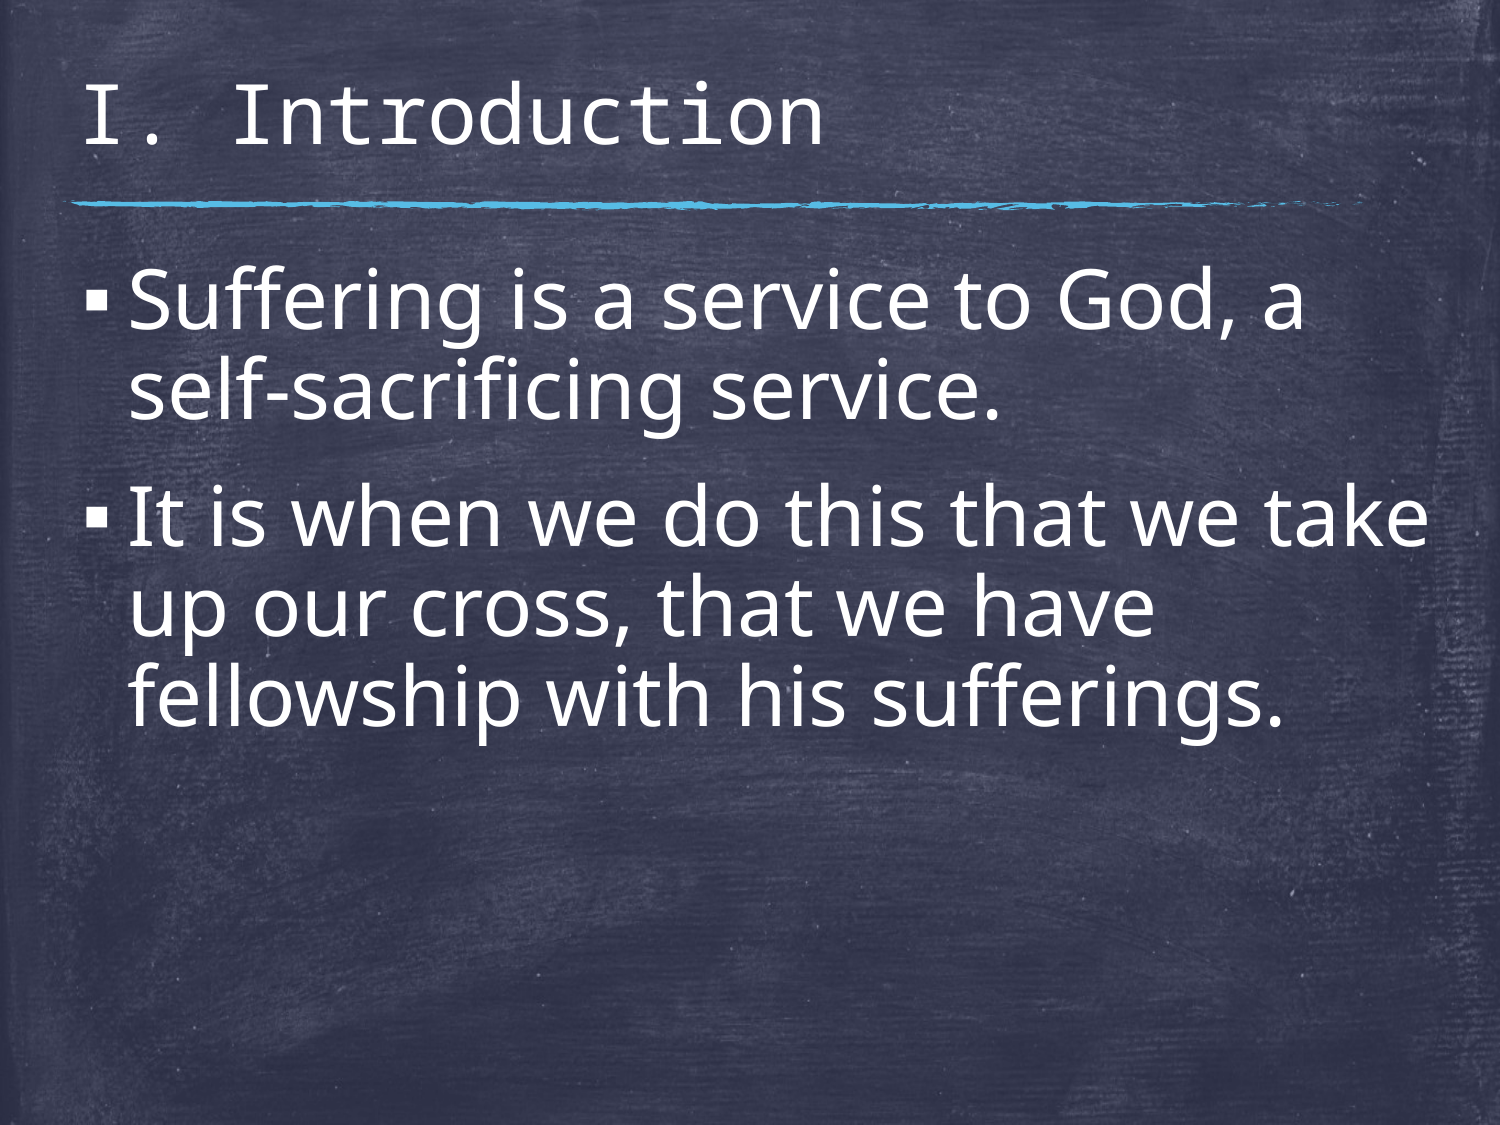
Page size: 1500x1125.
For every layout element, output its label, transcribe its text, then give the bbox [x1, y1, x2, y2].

title I. Introduction [62, 0, 1298, 171]
list Suffering is a service to God, a self-sacrificing service. It is when we do this that we take up our cross, that we have fellowship with his sufferings. [67, 249, 1468, 1096]
